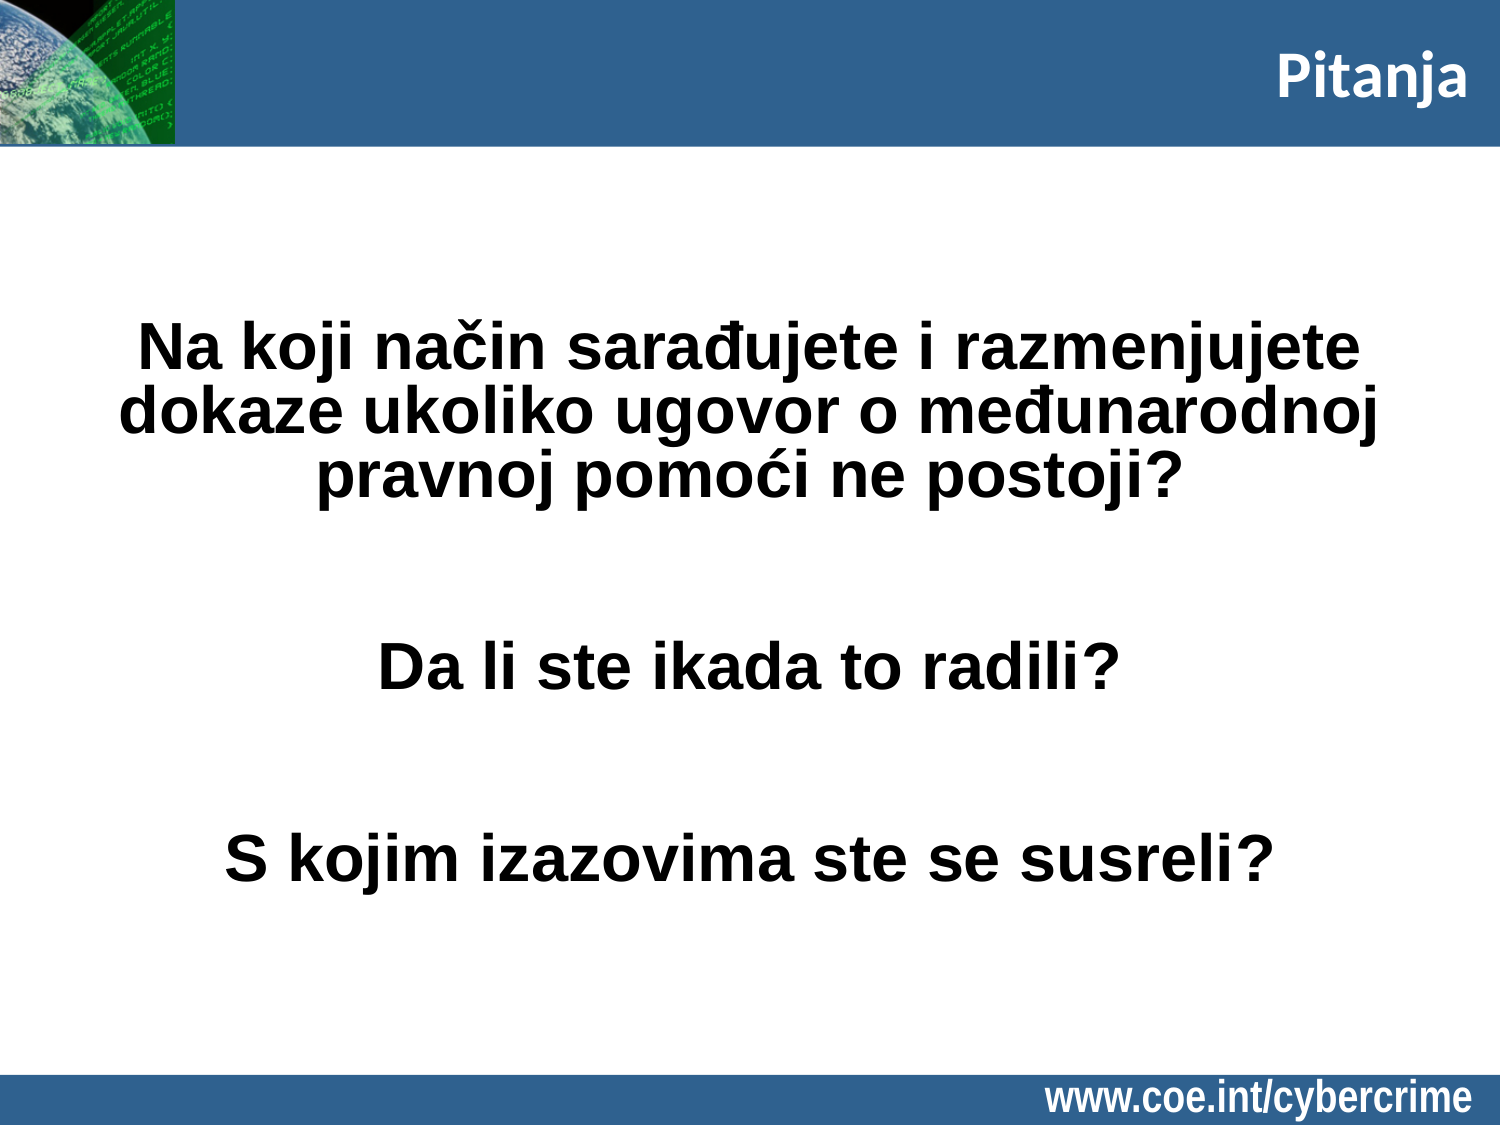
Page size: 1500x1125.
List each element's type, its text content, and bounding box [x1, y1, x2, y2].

text_box www.coe.int/cybercrime [1030, 1059, 1500, 1125]
text_box Pitanja [177, 0, 1500, 149]
picture [0, 0, 175, 144]
text_box [0, 1073, 1030, 1125]
text_box Na koji način sarađujete i razmenjujete dokaze ukoliko ugovor o međunarodnoj pravnoj pomoći ne postoji? Da li ste ikada to radili? S kojim izazovima ste se susreli? [50, 310, 1450, 902]
